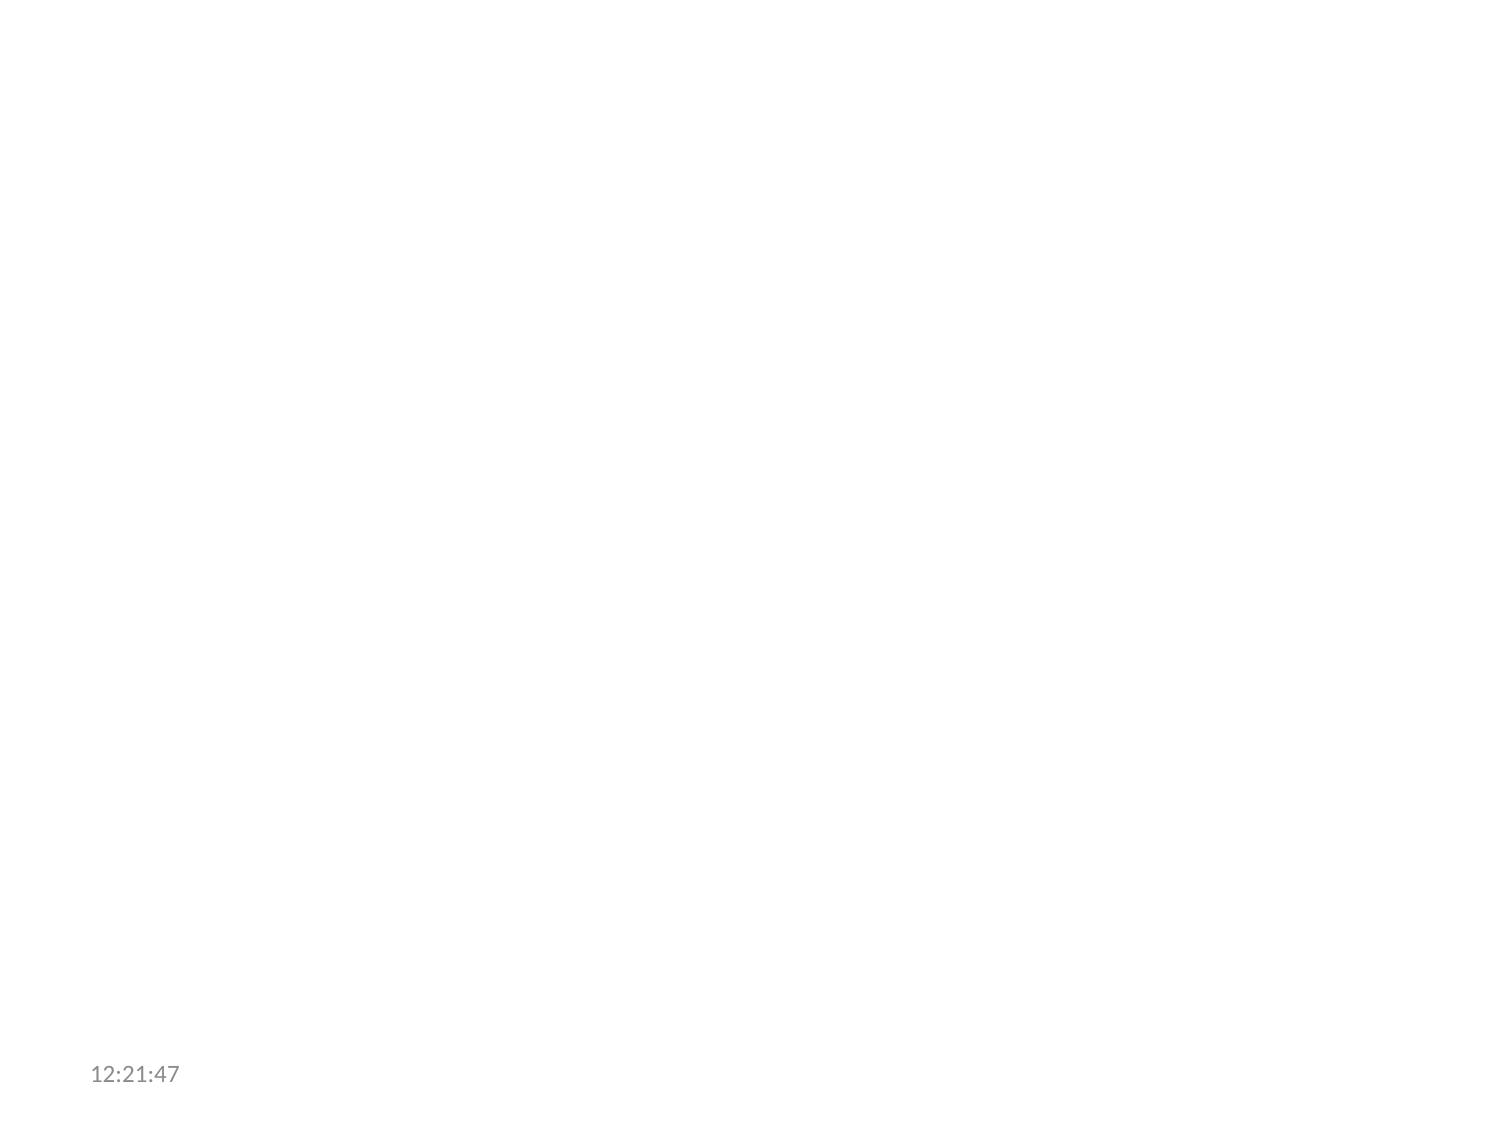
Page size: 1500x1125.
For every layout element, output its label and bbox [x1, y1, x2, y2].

slide_number [75, 1042, 425, 1103]
